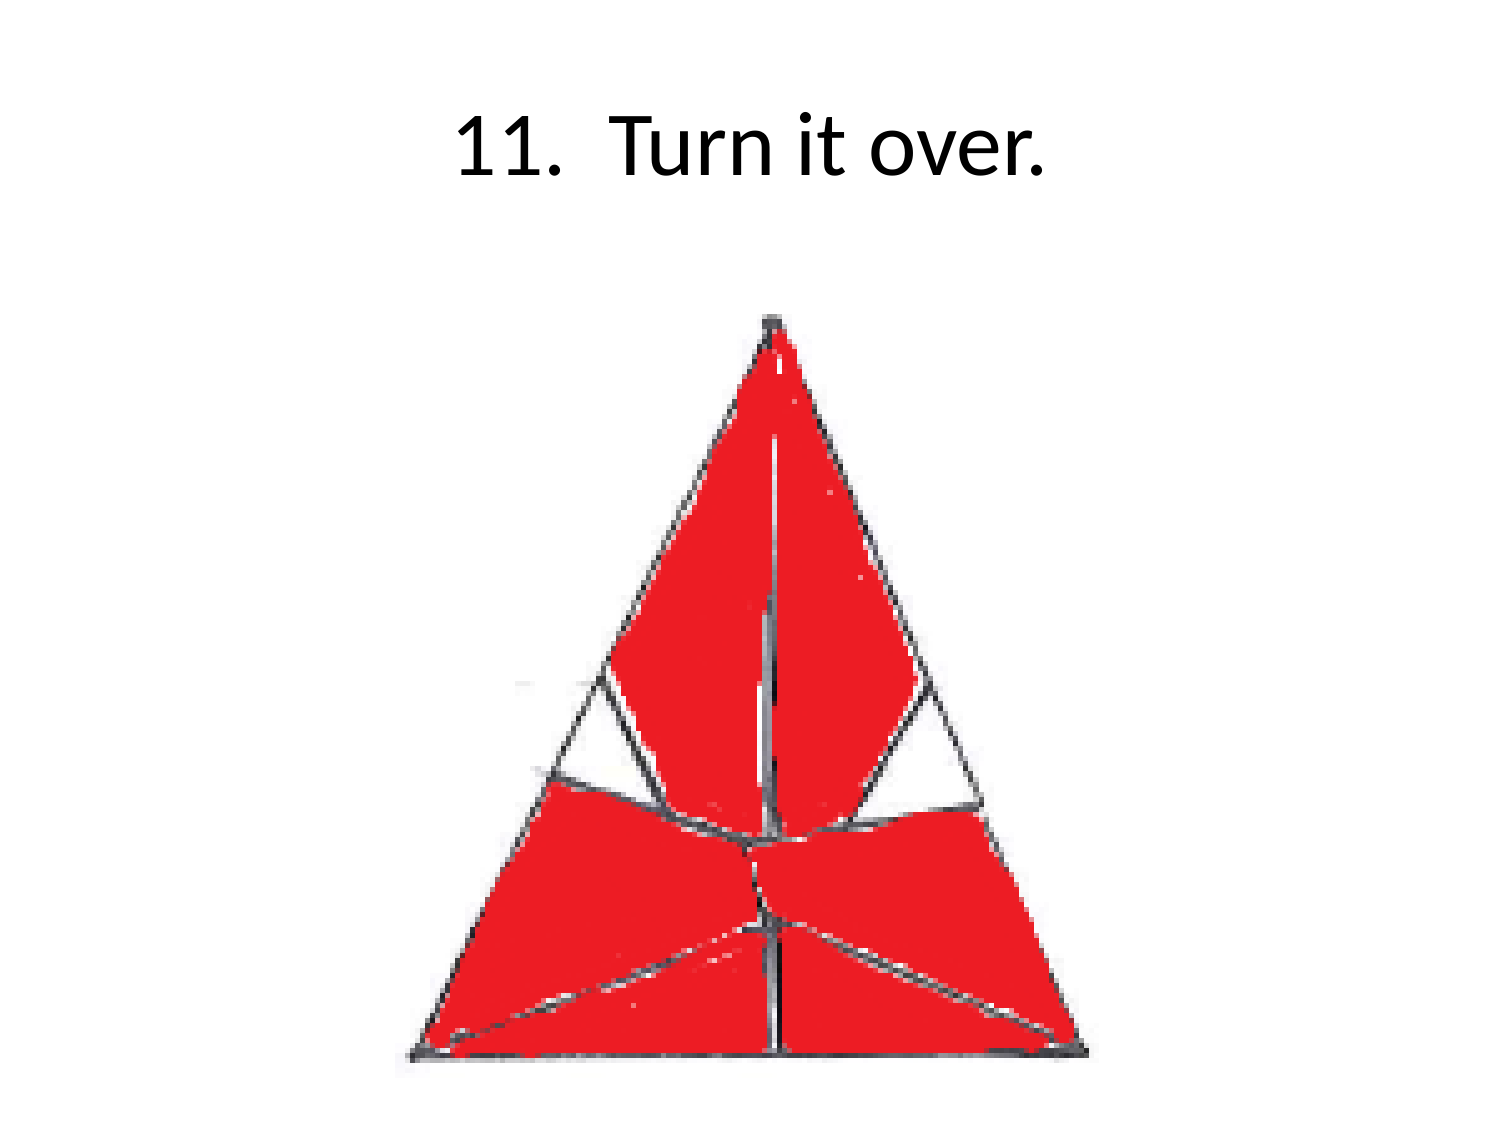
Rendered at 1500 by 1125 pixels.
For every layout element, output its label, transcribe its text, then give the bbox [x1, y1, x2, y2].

picture [395, 314, 1120, 1084]
title 11. Turn it over. [75, 45, 1425, 233]
